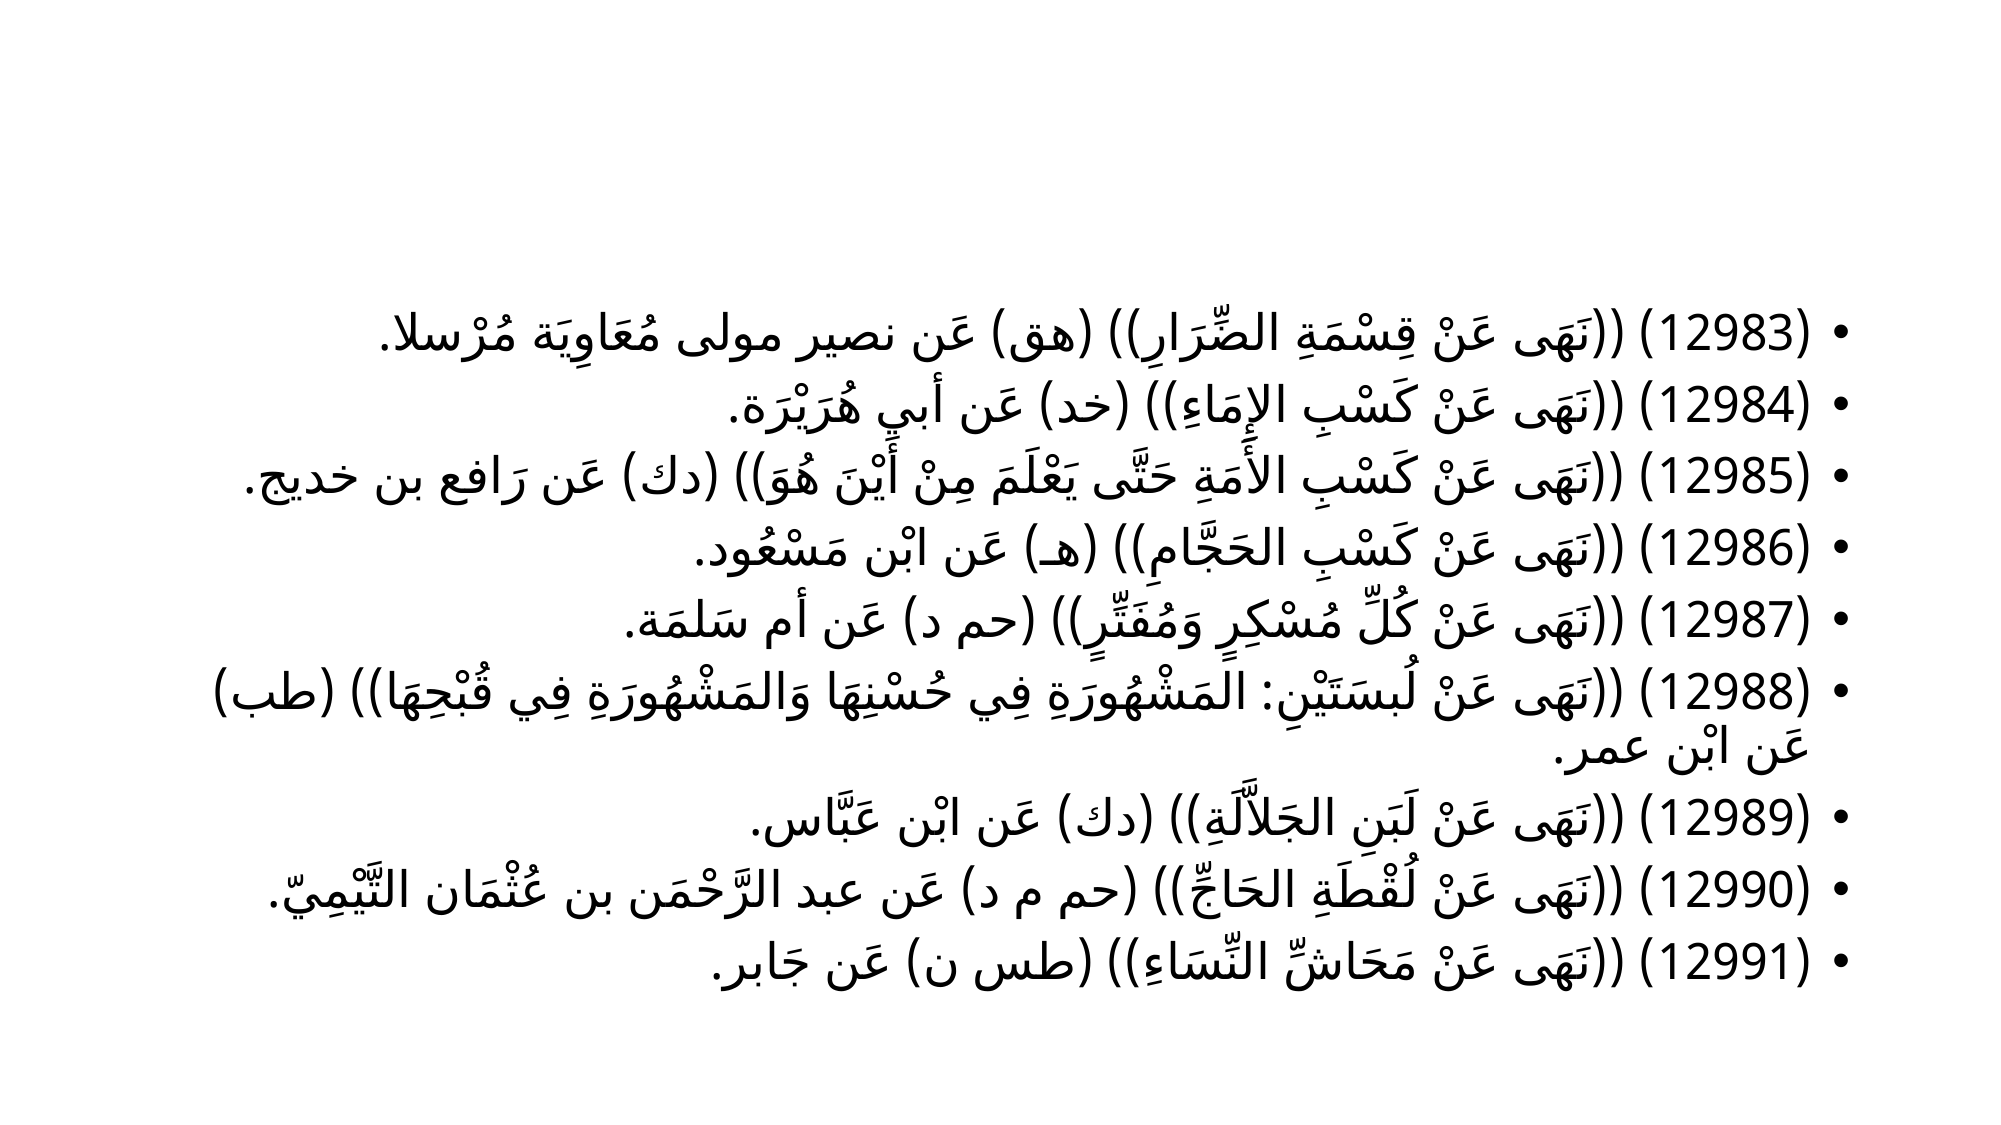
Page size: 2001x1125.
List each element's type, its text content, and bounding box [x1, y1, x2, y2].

list (12983) ((نَهَى عَنْ قِسْمَةِ الضِّرَارِ)) (هق) عَن نصير مولى مُعَاوِيَة مُرْسلا. (12984) ((نَهَى عَنْ كَسْبِ الإِمَاءِ)) (خد) عَن أبي هُرَيْرَة. (12985) ((نَهَى عَنْ كَسْبِ الأَمَةِ حَتَّى يَعْلَمَ مِنْ أَيْنَ هُوَ)) (دك) عَن رَافع بن خديج. (12986) ((نَهَى عَنْ كَسْبِ الحَجَّامِ)) (هـ) عَن ابْن مَسْعُود. (12987) ((نَهَى عَنْ كُلِّ مُسْكِرٍ وَمُفَتِّرٍ)) (حم د) عَن أم سَلمَة. (12988) ((نَهَى عَنْ لُبسَتَيْنِ: المَشْهُورَةِ فِي حُسْنِهَا وَالمَشْهُورَةِ فِي قُبْحِهَا)) (طب) عَن ابْن عمر. (12989) ((نَهَى عَنْ لَبَنِ الجَلاَّلَةِ)) (دك) عَن ابْن عَبَّاس. (12990) ((نَهَى عَنْ لُقْطَةِ الحَاجِّ)) (حم م د) عَن عبد الرَّحْمَن بن عُثْمَان التَّيْمِيّ. (12991) ((نَهَى عَنْ مَحَاشِّ النِّسَاءِ)) (طس ن) عَن جَابر. [137, 299, 1863, 1014]
